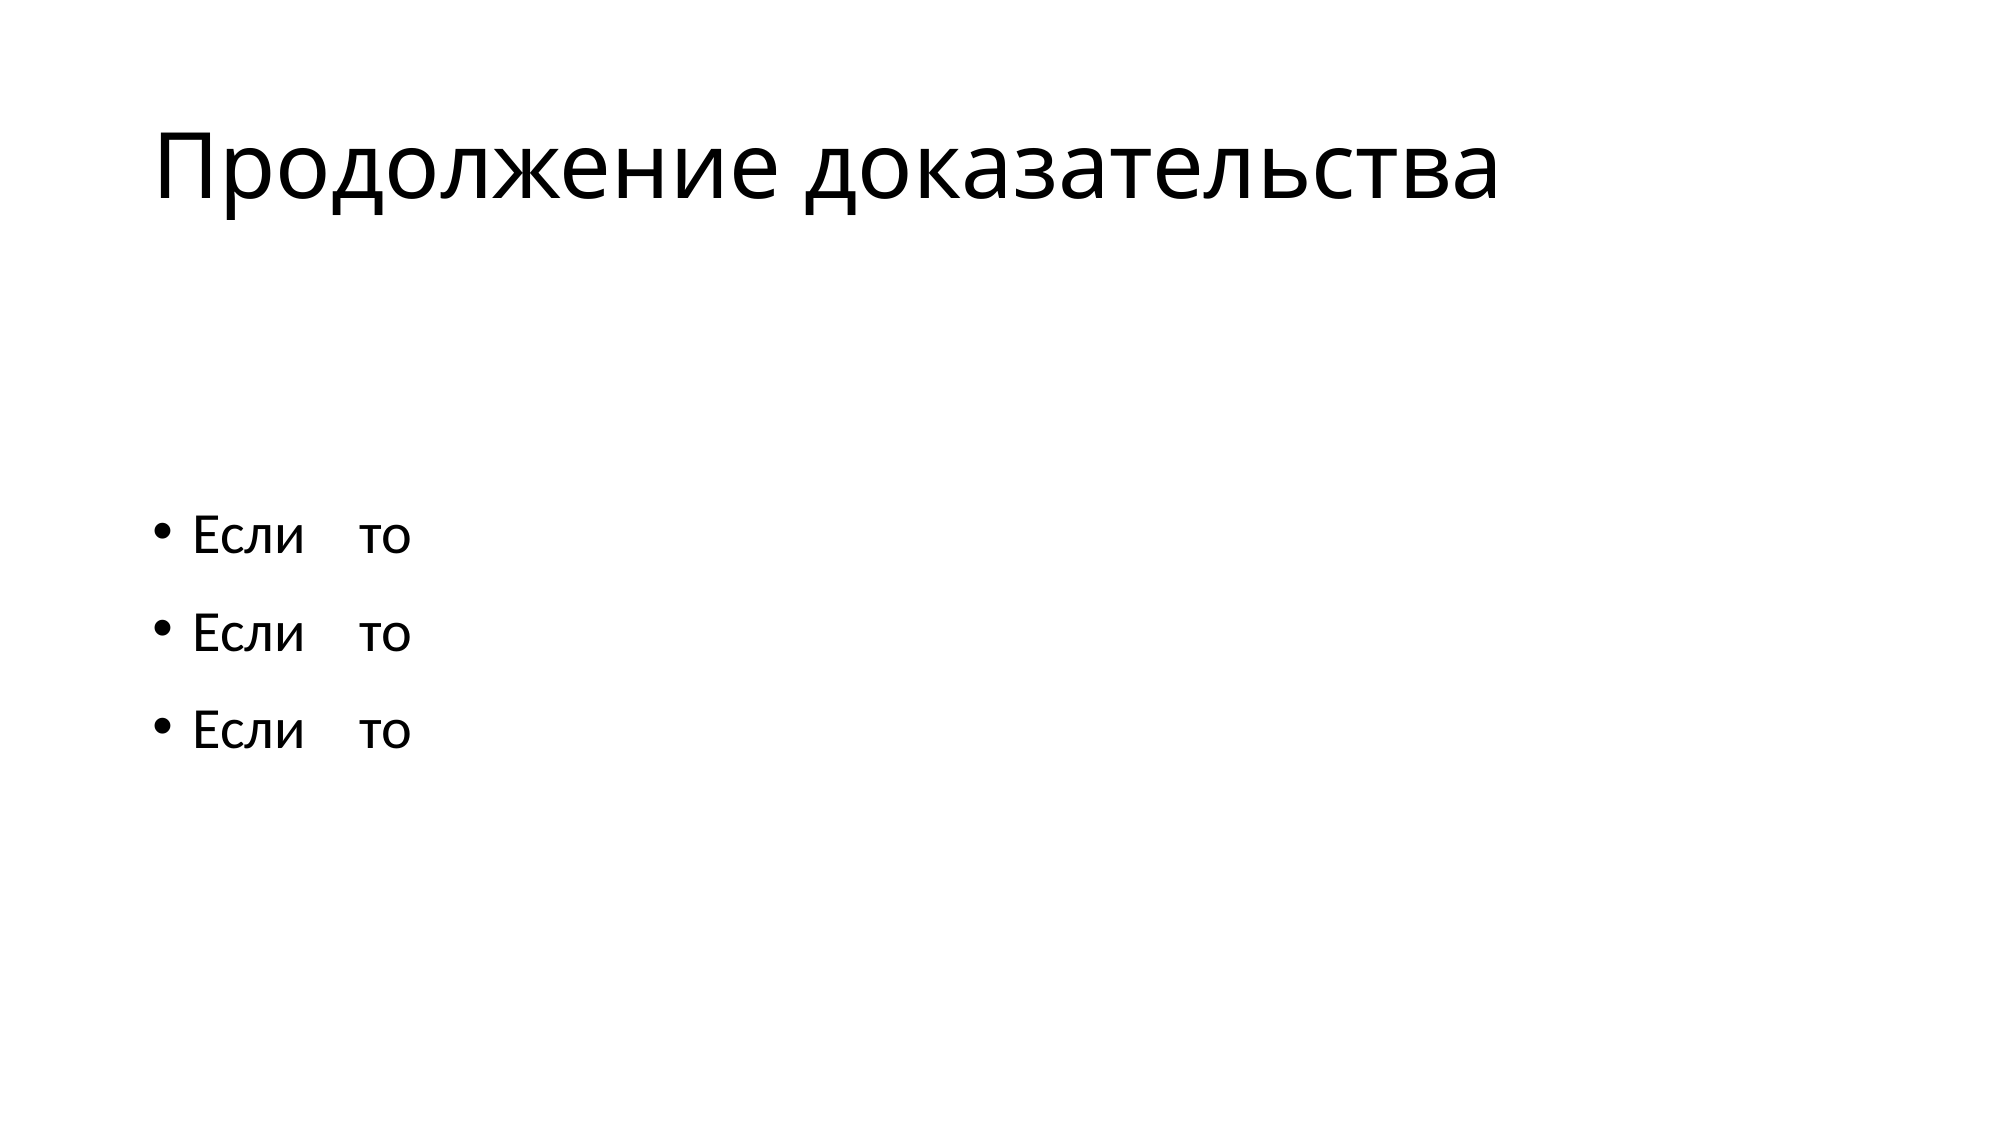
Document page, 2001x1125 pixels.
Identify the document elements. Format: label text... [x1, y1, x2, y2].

title Продолжение доказательства [137, 59, 1863, 278]
